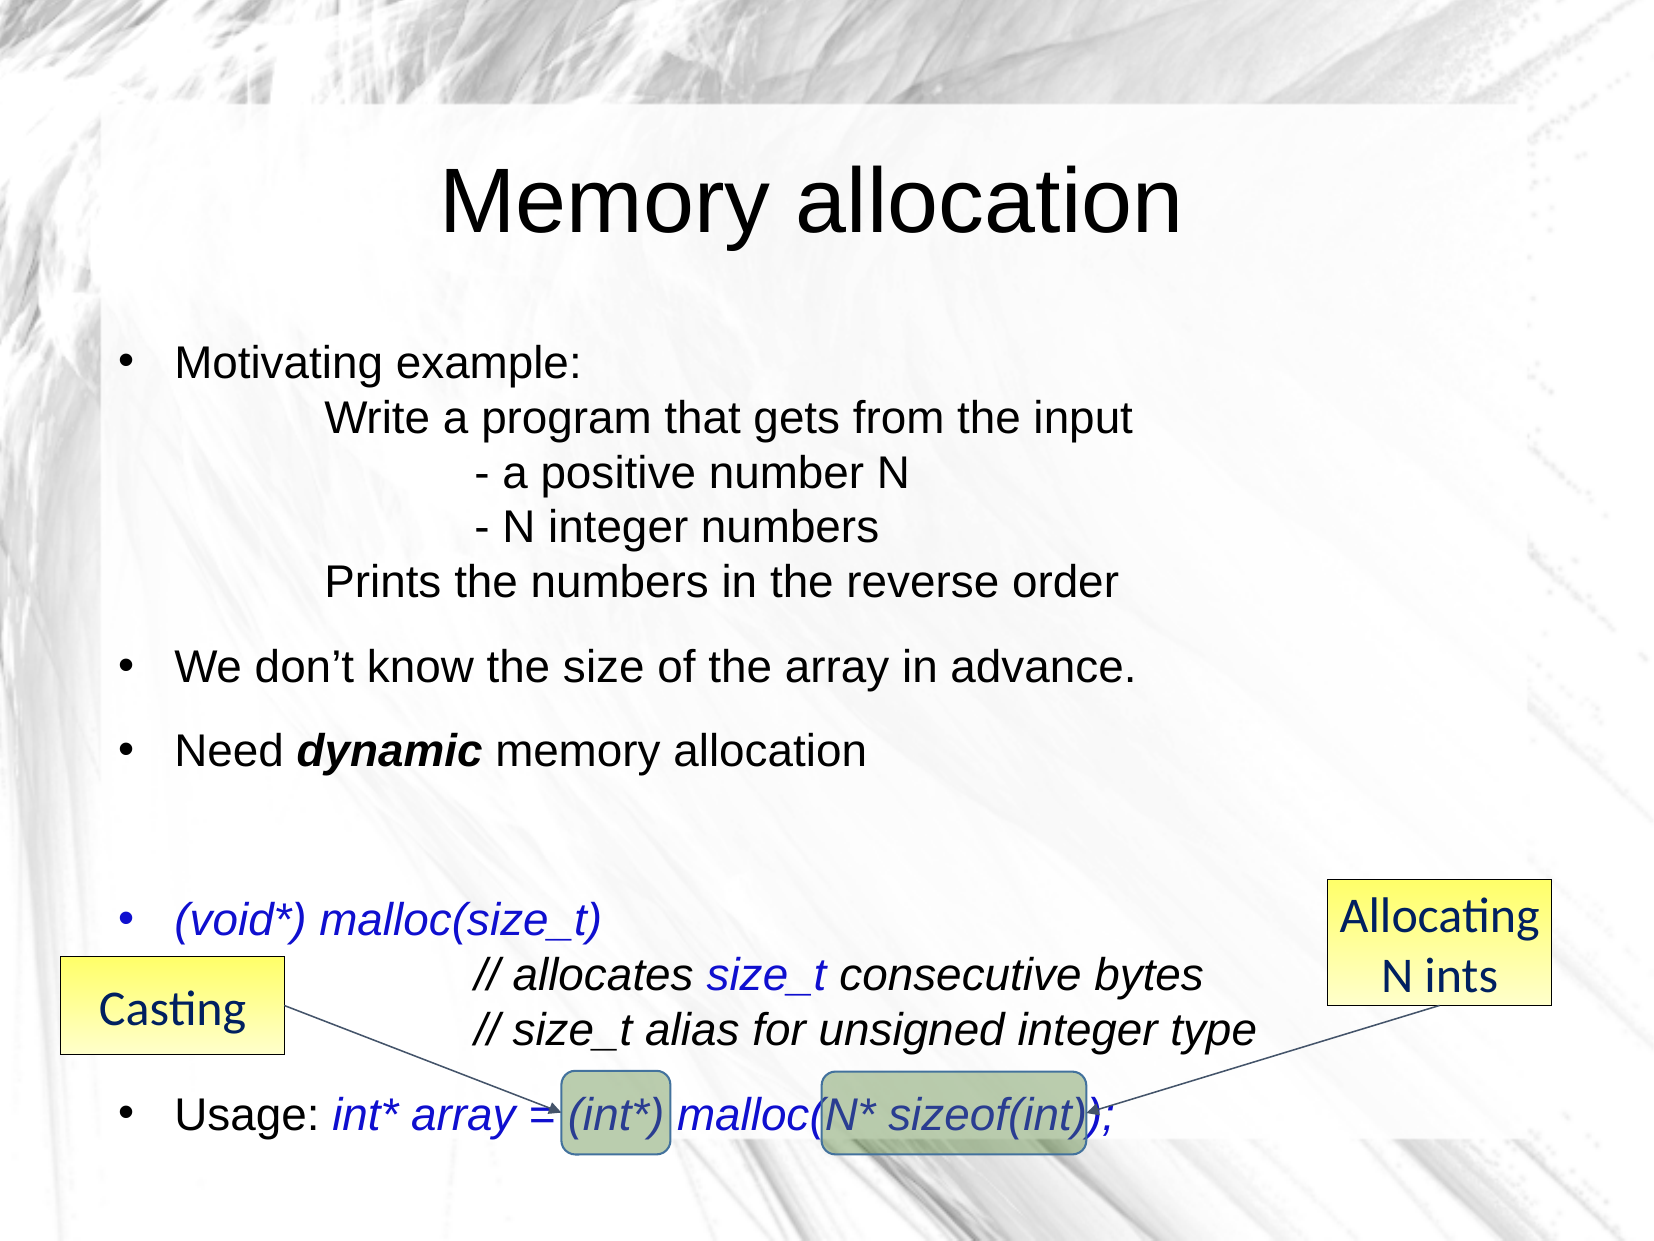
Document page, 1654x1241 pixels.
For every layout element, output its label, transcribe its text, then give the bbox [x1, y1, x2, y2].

text_box [820, 1070, 1088, 1156]
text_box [1086, 1005, 1440, 1114]
text_box Allocating N ints [1327, 879, 1552, 1006]
text_box Casting [60, 956, 285, 1055]
text_box [560, 1069, 672, 1156]
list Motivating example: Write a program that gets from the input - a positive number N - N integer numbers Prints the numbers in the reverse order We don’t know the size of the array in advance. Need dynamic memory allocation (void*) malloc(size_t) // allocates size_t consecutive bytes // size_t alias for unsigned integer type Usage: int* array = (int*) malloc(N* sizeof(int)); [118, 332, 1571, 1121]
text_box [284, 1005, 562, 1113]
picture [0, 0, 1654, 1241]
title Memory allocation [118, 93, 1506, 299]
